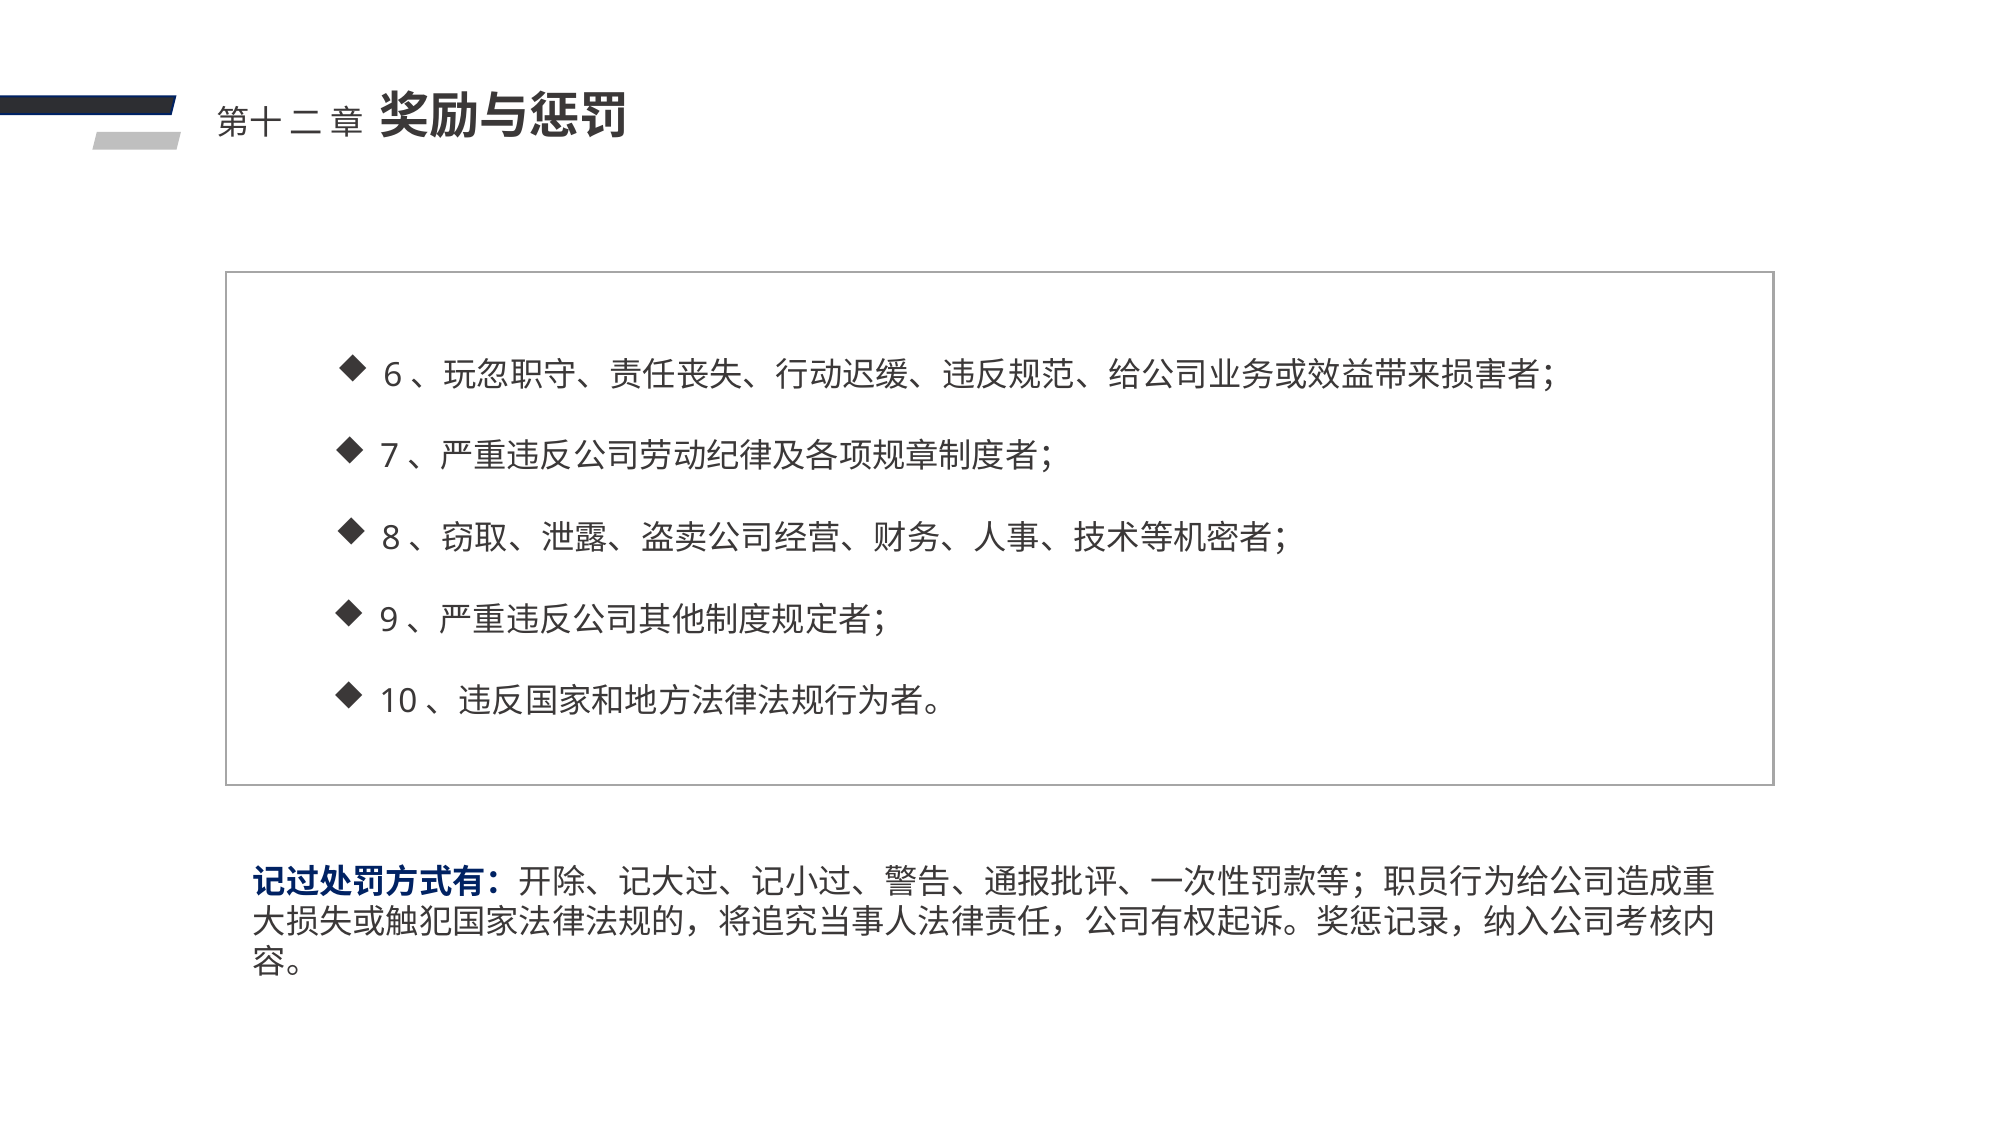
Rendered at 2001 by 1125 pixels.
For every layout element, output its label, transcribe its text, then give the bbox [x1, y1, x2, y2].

text_box [225, 271, 1775, 786]
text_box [201, 76, 1141, 152]
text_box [0, 96, 181, 150]
text_box 记过处罚方式有：开除、记大过、记小过、警告、通报批评、一次性罚款等；职员行为给公司造成重大损失或触犯国家法律法规的，将追究当事人法律责任，公司有权起诉。奖惩记录，纳入公司考核内容。 [238, 853, 1762, 988]
